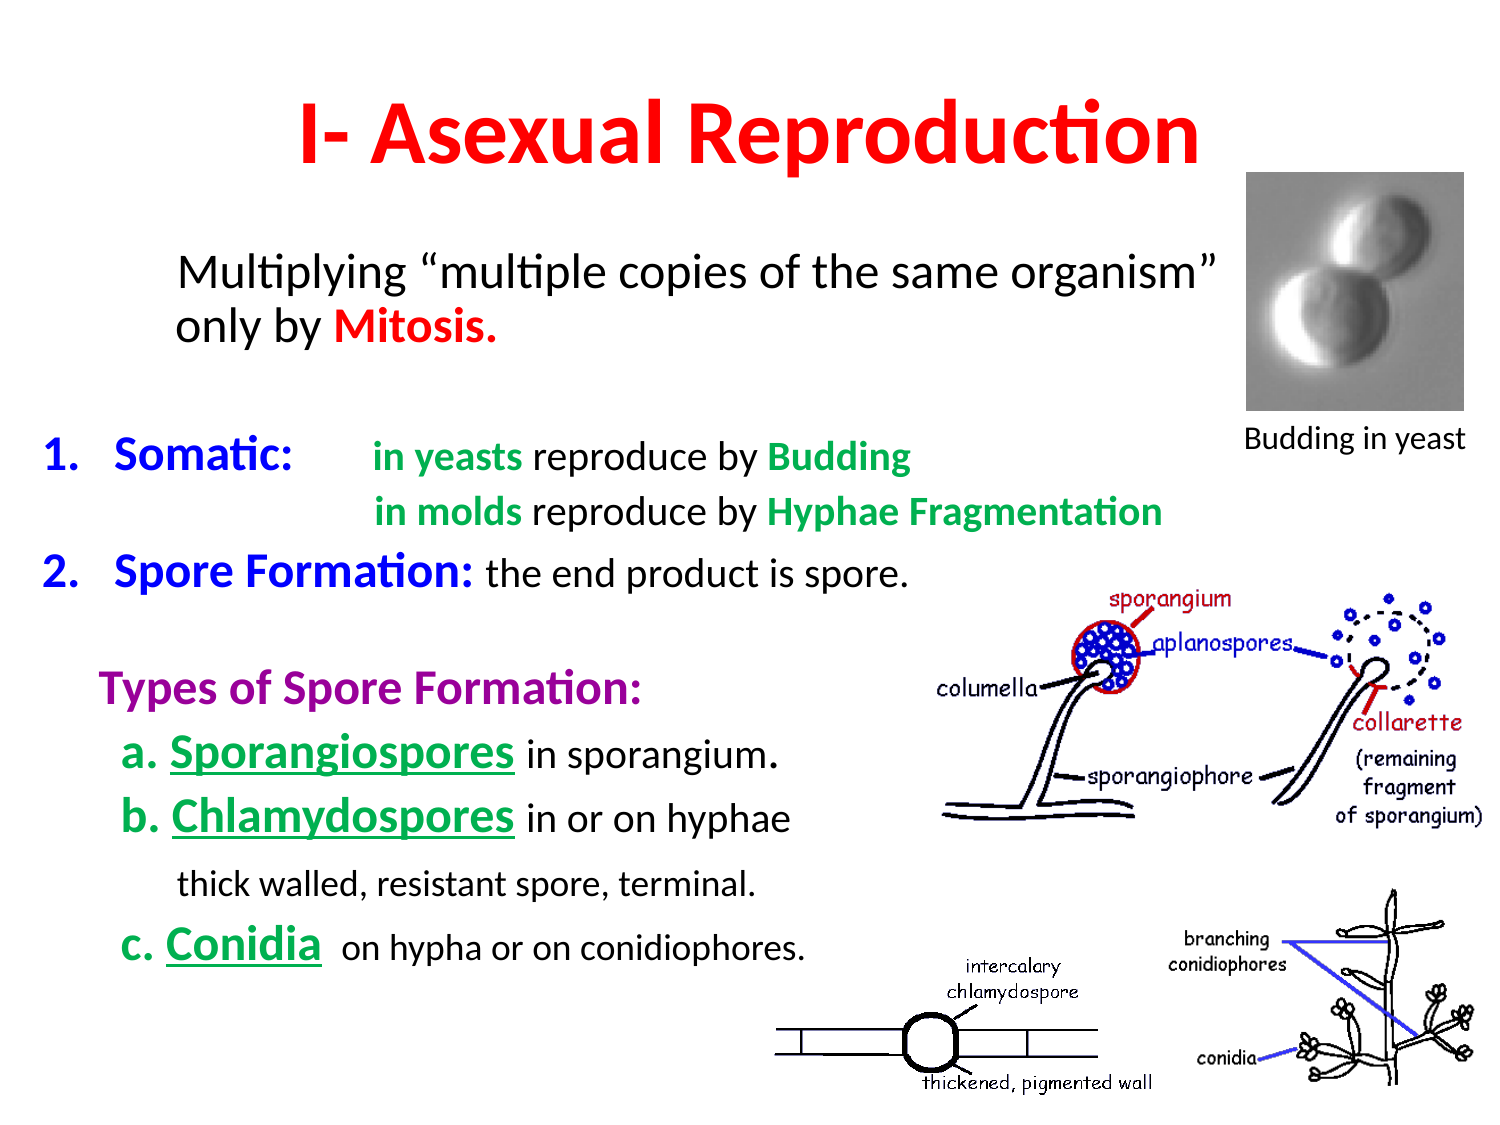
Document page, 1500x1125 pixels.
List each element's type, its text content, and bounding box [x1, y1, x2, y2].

title I- Asexual Reproduction [75, 45, 1425, 209]
text_box Budding in yeast [1228, 408, 1500, 464]
picture [926, 585, 1500, 832]
picture [1245, 172, 1464, 411]
list Multiplying “multiple copies of the same organism” only by Mitosis. 1. Somatic: in yeasts reproduce by Budding in molds reproduce by Hyphae Fragmentation 2. Spore Formation: the end product is spore. Types of Spore Formation: a. Sporangiospores in sporangium. b. Chlamydospores in or on hyphae thick walled, resistant spore, terminal. c. Conidia on hypha or on conidiophores. [26, 237, 1266, 1094]
picture [749, 869, 1500, 1097]
